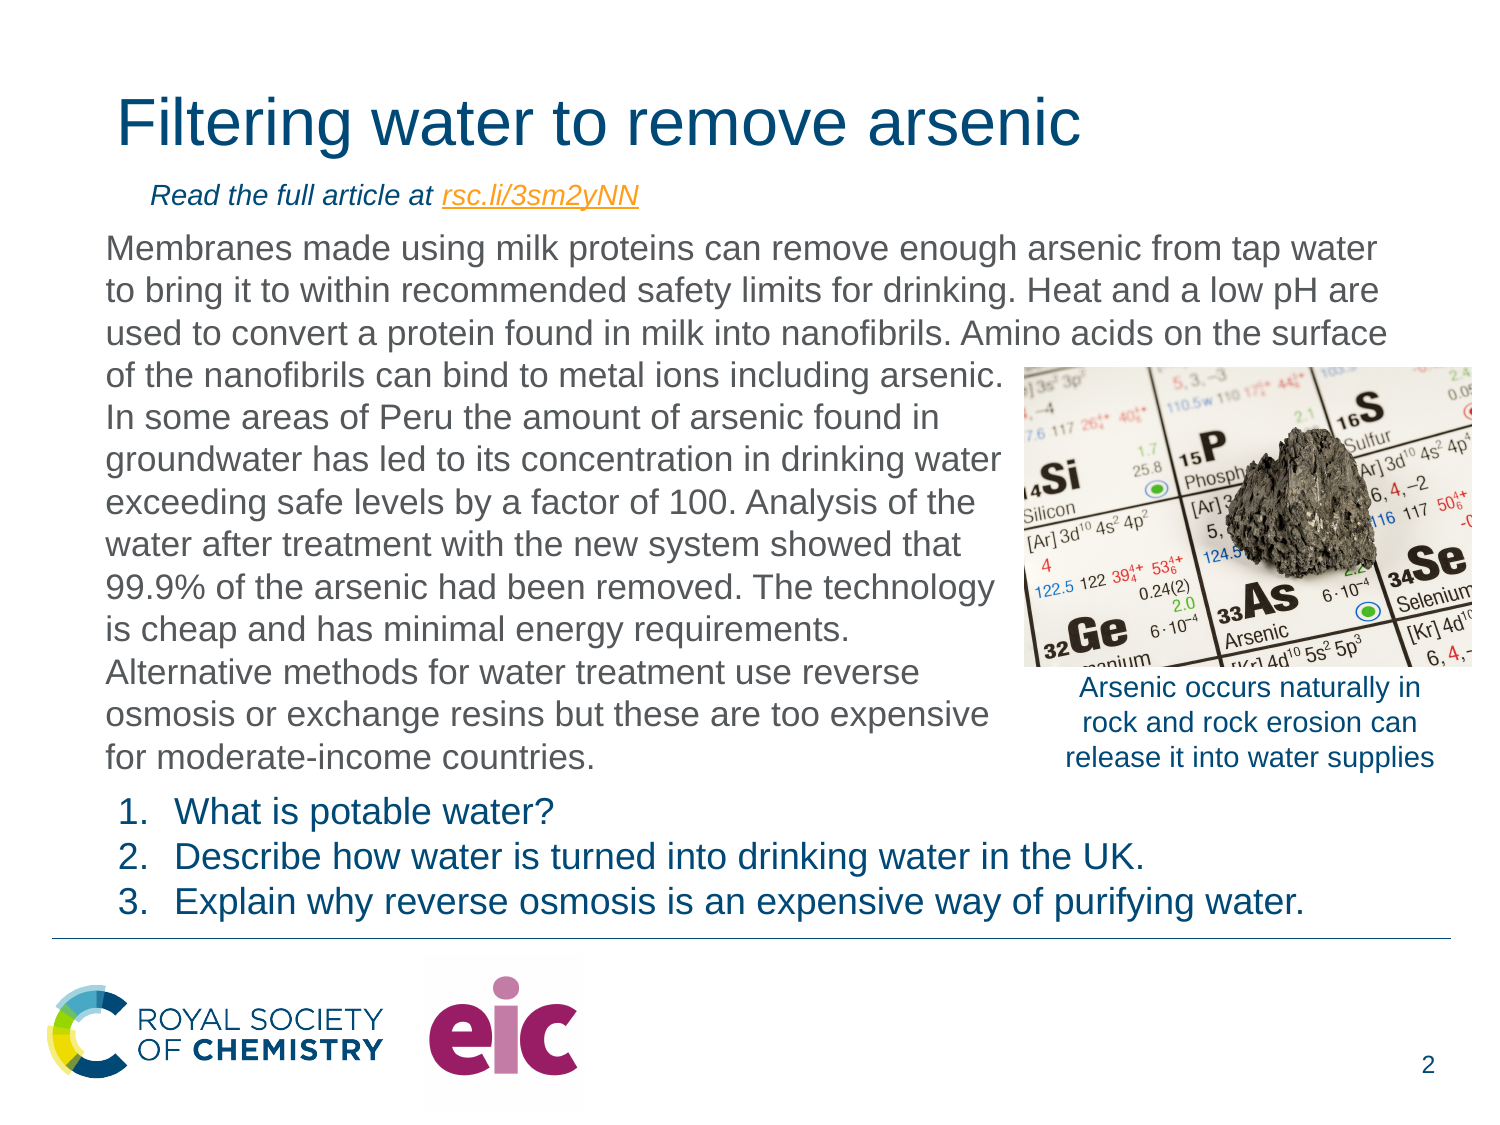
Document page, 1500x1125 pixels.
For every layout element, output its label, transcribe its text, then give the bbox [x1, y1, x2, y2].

text_box Read the full article at rsc.li/3sm2yNN [135, 168, 1282, 217]
title Filtering water to remove arsenic [101, 14, 1396, 217]
picture [0, 938, 583, 1125]
picture [1024, 367, 1472, 667]
text_box Membranes made using milk proteins can remove enough arsenic from tap water to bring it to within recommended safety limits for drinking. Heat and a low pH are used to convert a protein found in milk into nanofibrils. Amino acids on the surface of the nanofibrils can bind to metal ions including arsenic. [90, 217, 1419, 486]
slide_number 2 [1113, 1033, 1451, 1094]
text_box In some areas of Peru the amount of arsenic found in groundwater has led to its concentration in drinking water exceeding safe levels by a factor of 100. Analysis of the water after treatment with the new system showed that 99.9% of the arsenic had been removed. The technology is cheap and has minimal energy requirements. Alternative methods for water treatment use reverse osmosis or exchange resins but these are too expensive for moderate-income countries. [90, 386, 1021, 784]
text_box What is potable water? Describe how water is turned into drinking water in the UK. Explain why reverse osmosis is an expensive way of purifying water. [103, 779, 1476, 930]
text_box Arsenic occurs naturally in rock and rock erosion can release it into water supplies [1050, 667, 1451, 781]
